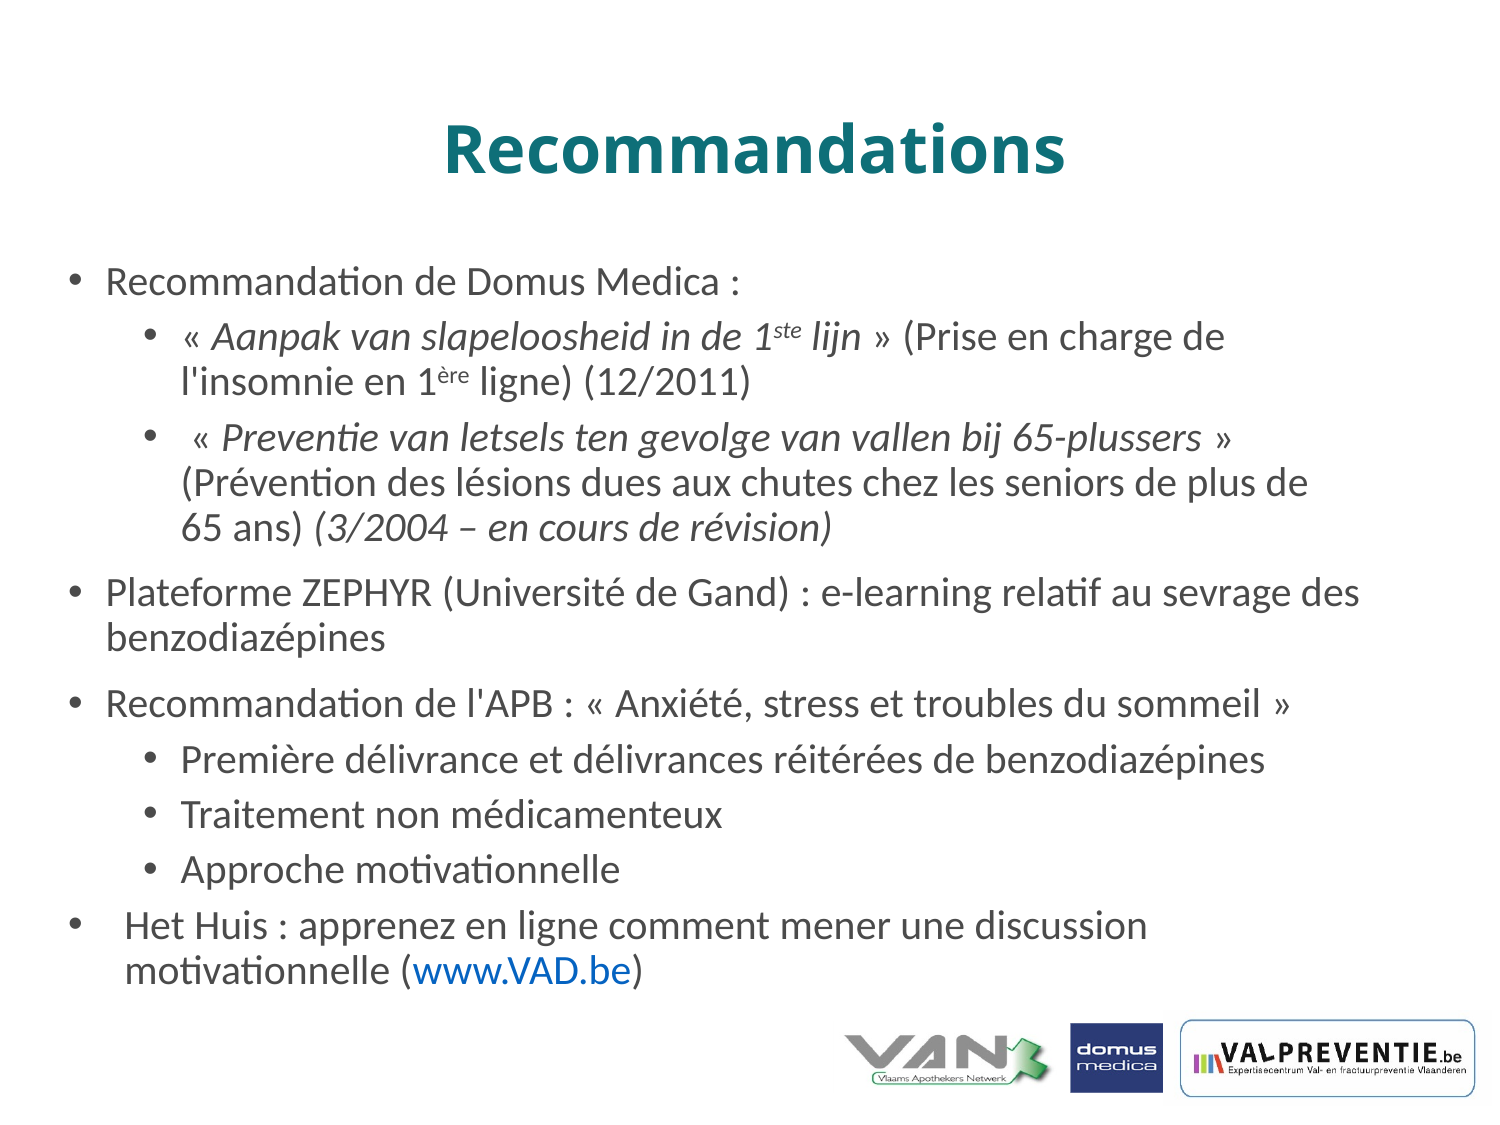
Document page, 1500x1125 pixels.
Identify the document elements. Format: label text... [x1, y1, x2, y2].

picture [833, 1010, 1492, 1106]
list Recommandation de Domus Medica : « Aanpak van slapeloosheid in de 1ste lijn » (Prise en charge de l'insomnie en 1ère ligne) (12/2011) « Preventie van letsels ten gevolge van vallen bij 65-plussers » (Prévention des lésions dues aux chutes chez les seniors de plus de 65 ans) (3/2004 – en cours de révision) Plateforme ZEPHYR (Université de Gand) : e-learning relatif au sevrage des benzodiazépines Recommandation de l'APB : « Anxiété, stress et troubles du sommeil » Première délivrance et délivrances réitérées de benzodiazépines Traitement non médicamenteux Approche motivationnelle Het Huis : apprenez en ligne comment mener une discussion motivationnelle (www.VAD.be) [53, 200, 1404, 1000]
text_box Recommandations [0, 15, 1500, 200]
